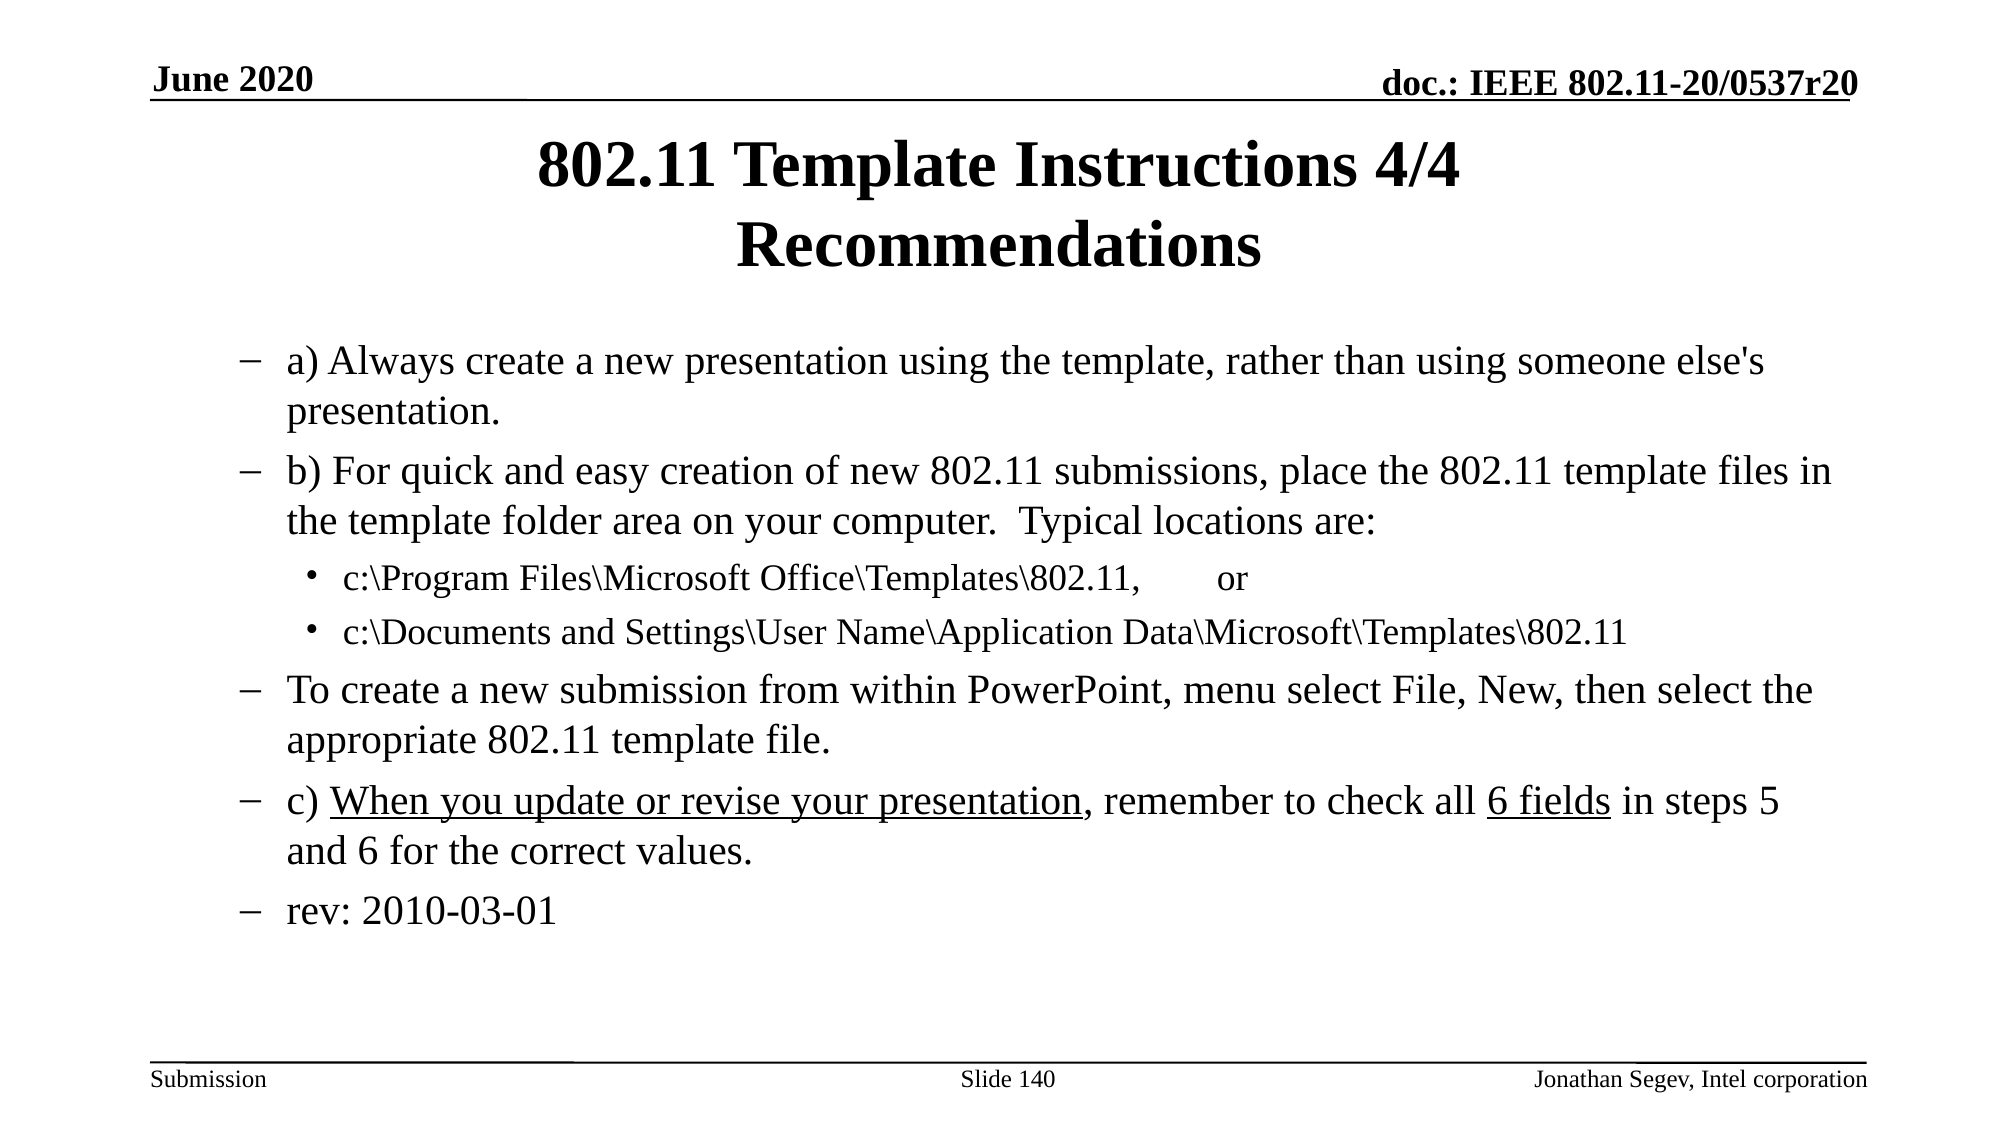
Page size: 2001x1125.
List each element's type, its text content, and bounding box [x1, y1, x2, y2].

title 802.11 Template Instructions 4/4 Recommendations [149, 112, 1850, 288]
slide_number Slide 140 [950, 1061, 1067, 1123]
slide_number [152, 54, 563, 100]
list a) Always create a new presentation using the template, rather than using someone else's presentation. b) For quick and easy creation of new 802.11 submissions, place the 802.11 template files in the template folder area on your computer. Typical locations are: c:\Program Files\Microsoft Office\Templates\802.11, or c:\Documents and Settings\User Name\Application Data\Microsoft\Templates\802.11 To create a new submission from within PowerPoint, menu select File, New, then select the appropriate 802.11 template file. c) When you update or revise your presentation, remember to check all 6 fields in steps 5 and 6 for the correct values. rev: 2010-03-01 [149, 324, 1850, 1000]
footer Jonathan Segev, Intel corporation [1171, 1061, 1869, 1093]
